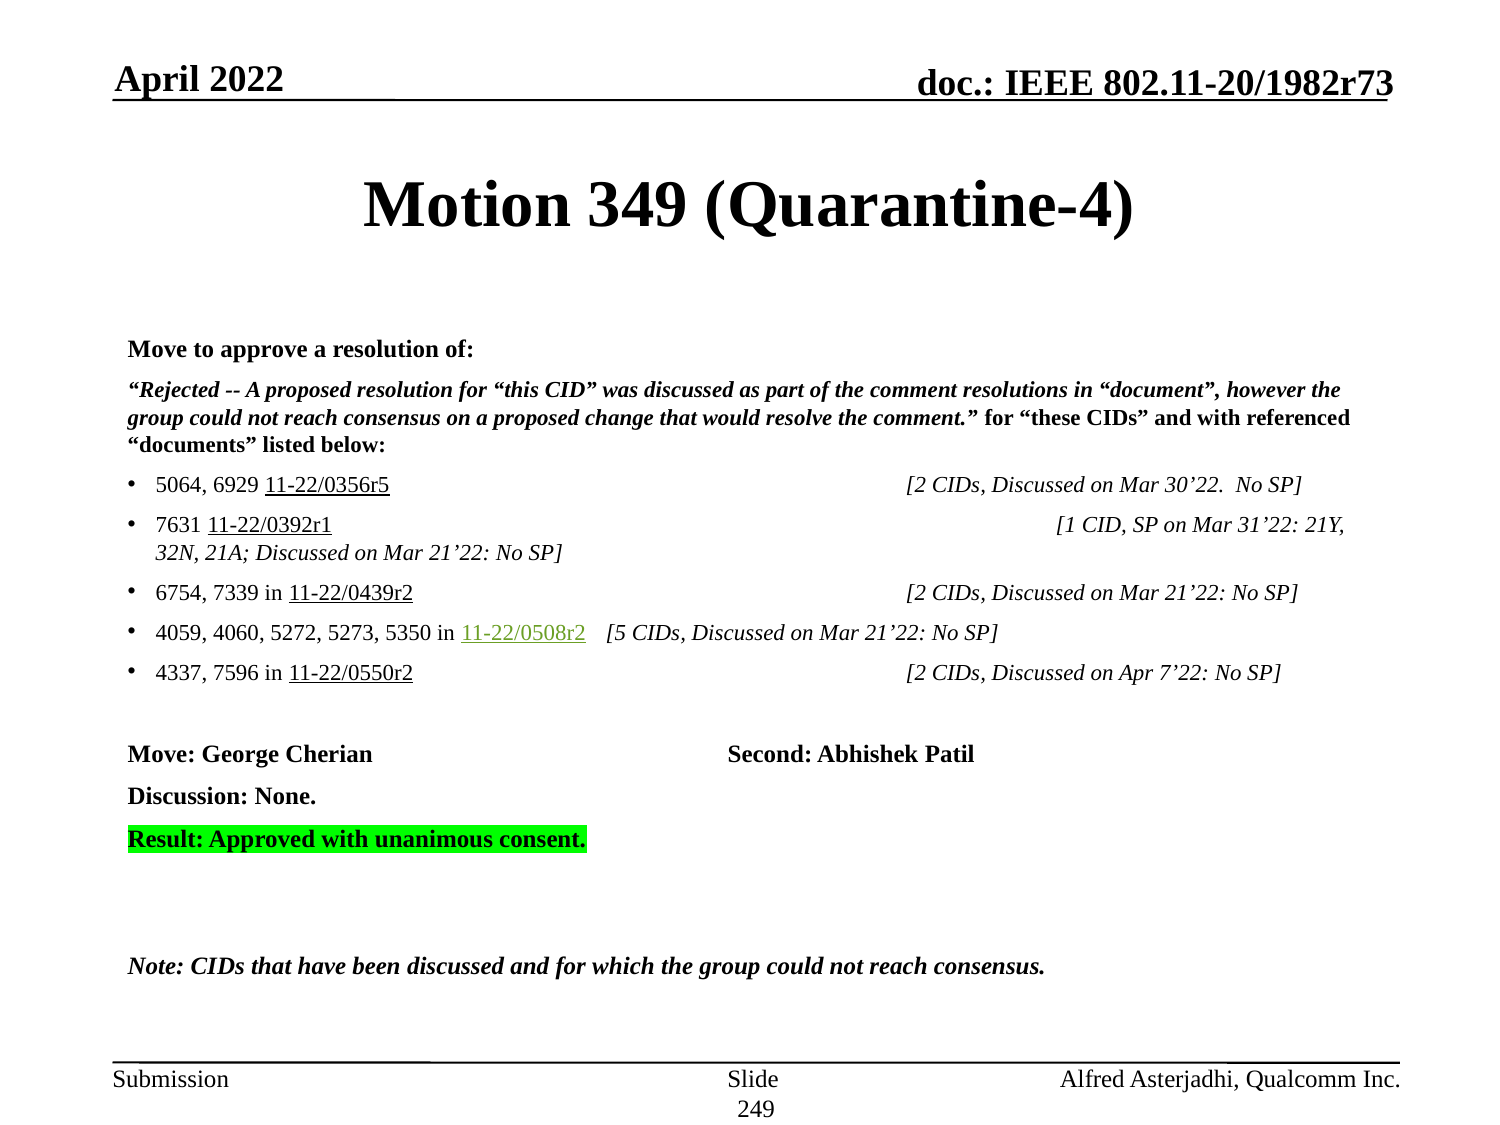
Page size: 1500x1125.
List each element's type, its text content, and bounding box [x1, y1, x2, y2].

slide_number Slide 249 [712, 1061, 800, 1123]
footer Alfred Asterjadhi, Qualcomm Inc. [878, 1061, 1402, 1093]
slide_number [114, 54, 423, 100]
list Move to approve a resolution of: “Rejected -- A proposed resolution for “this CID” was discussed as part of the comment resolutions in “document”, however the group could not reach consensus on a proposed change that would resolve the comment.” for “these CIDs” and with referenced “documents” listed below: 5064, 6929 11-22/0356r5 [2 CIDs, Discussed on Mar 30’22. No SP] 7631 11-22/0392r1 [1 CID, SP on Mar 31’22: 21Y, 32N, 21A; Discussed on Mar 21’22: No SP] 6754, 7339 in 11-22/0439r2 [2 CIDs, Discussed on Mar 21’22: No SP] 4059, 4060, 5272, 5273, 5350 in 11-22/0508r2 [5 CIDs, Discussed on Mar 21’22: No SP] 4337, 7596 in 11-22/0550r2 [2 CIDs, Discussed on Apr 7’22: No SP] Move: George Cherian Second: Abhishek Patil Discussion: None. Result: Approved with unanimous consent. Note: CIDs that have been discussed and for which the group could not reach consensus. [112, 324, 1388, 1063]
title Motion 349 (Quarantine-4) [112, 112, 1388, 288]
